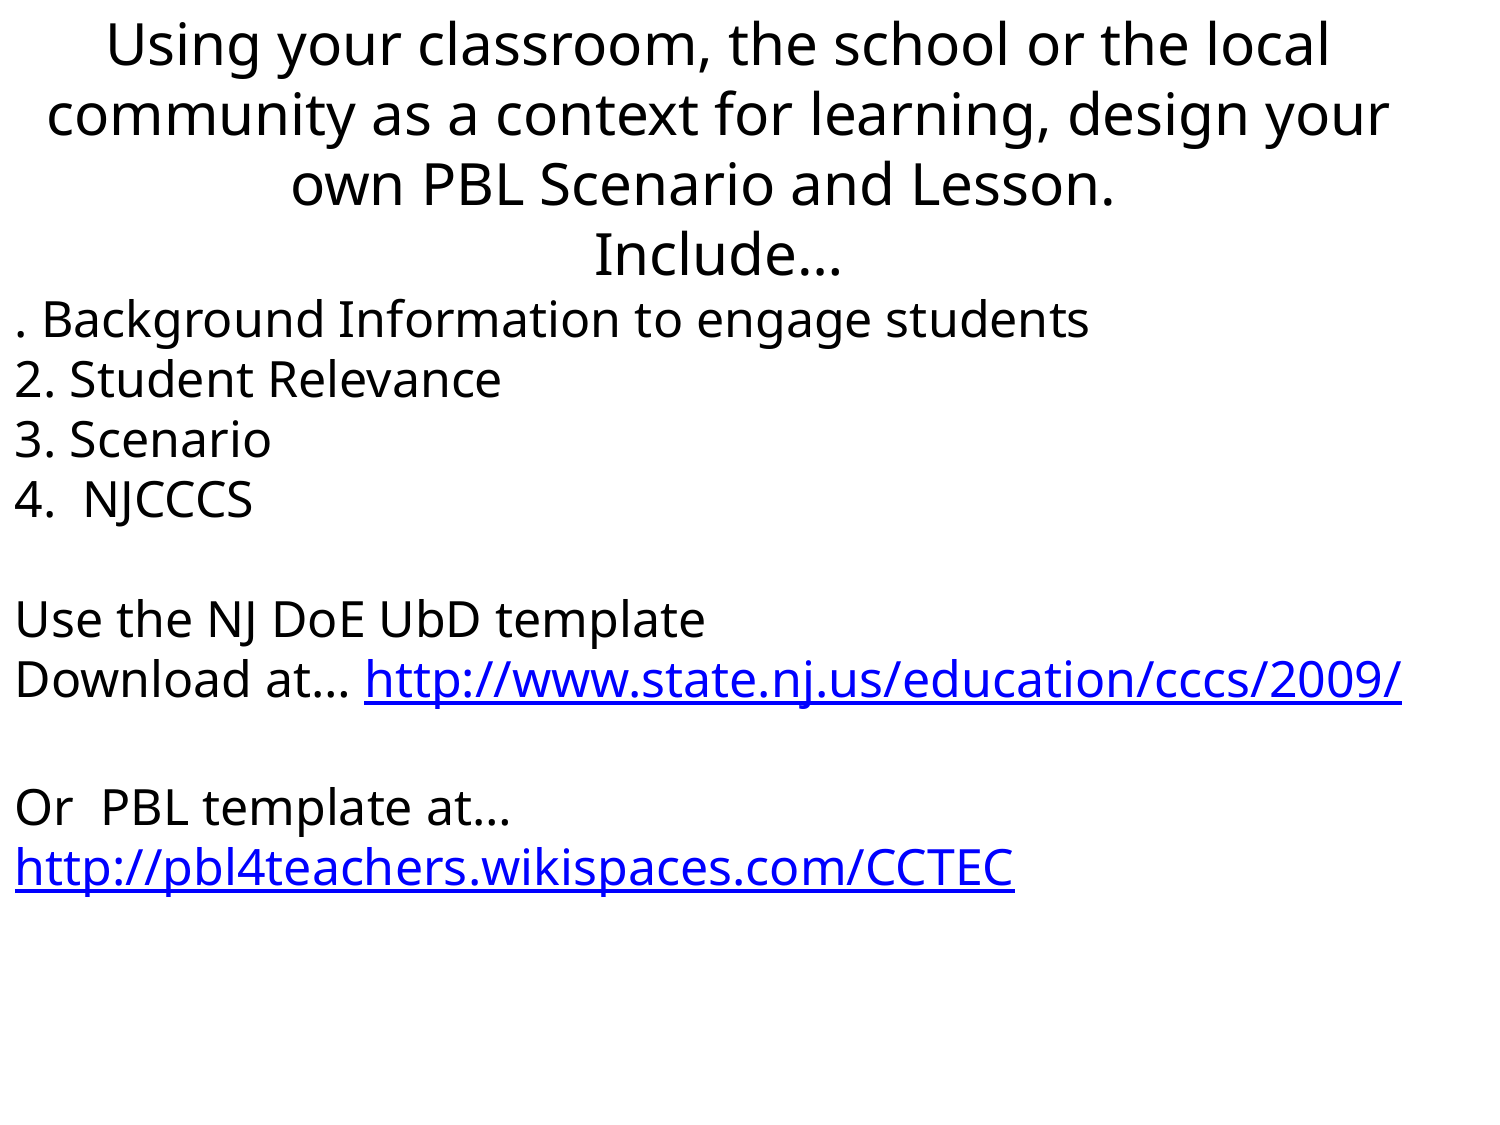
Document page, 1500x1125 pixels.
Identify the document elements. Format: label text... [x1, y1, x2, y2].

text_box Using your classroom, the school or the local community as a context for learning, design your own PBL Scenario and Lesson. Include… . Background Information to engage students 2. Student Relevance 3. Scenario 4. NJCCCS Use the NJ DoE UbD template Download at… http://www.state.nj.us/education/cccs/2009/ Or PBL template at… http://pbl4teachers.wikispaces.com/CCTEC [0, 0, 1438, 912]
